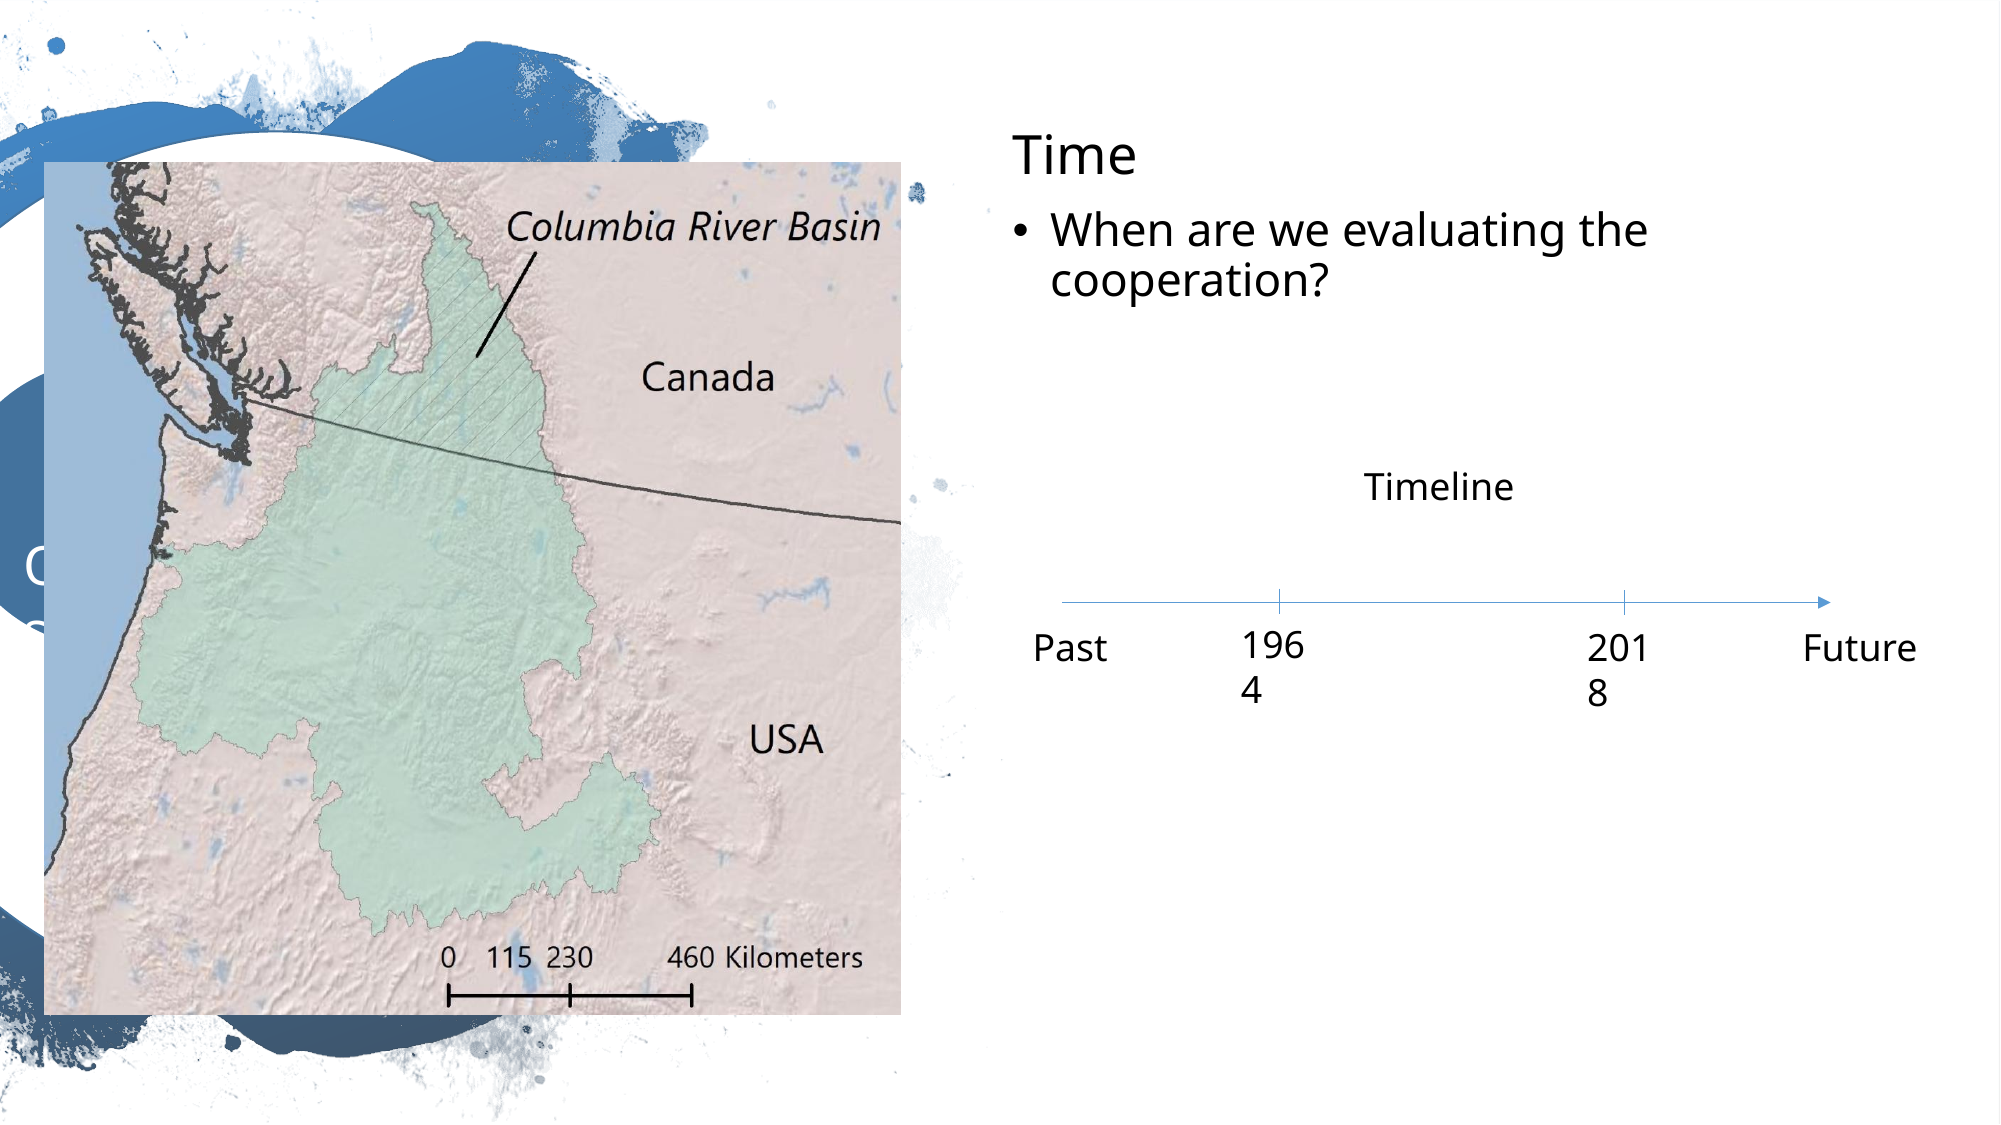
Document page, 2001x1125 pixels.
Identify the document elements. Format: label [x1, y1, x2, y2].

text_box [1680, 602, 1934, 678]
text_box [1225, 588, 1680, 678]
text_box [0, 131, 1065, 1004]
picture [0, 0, 2000, 1125]
text_box [1065, 602, 1225, 678]
